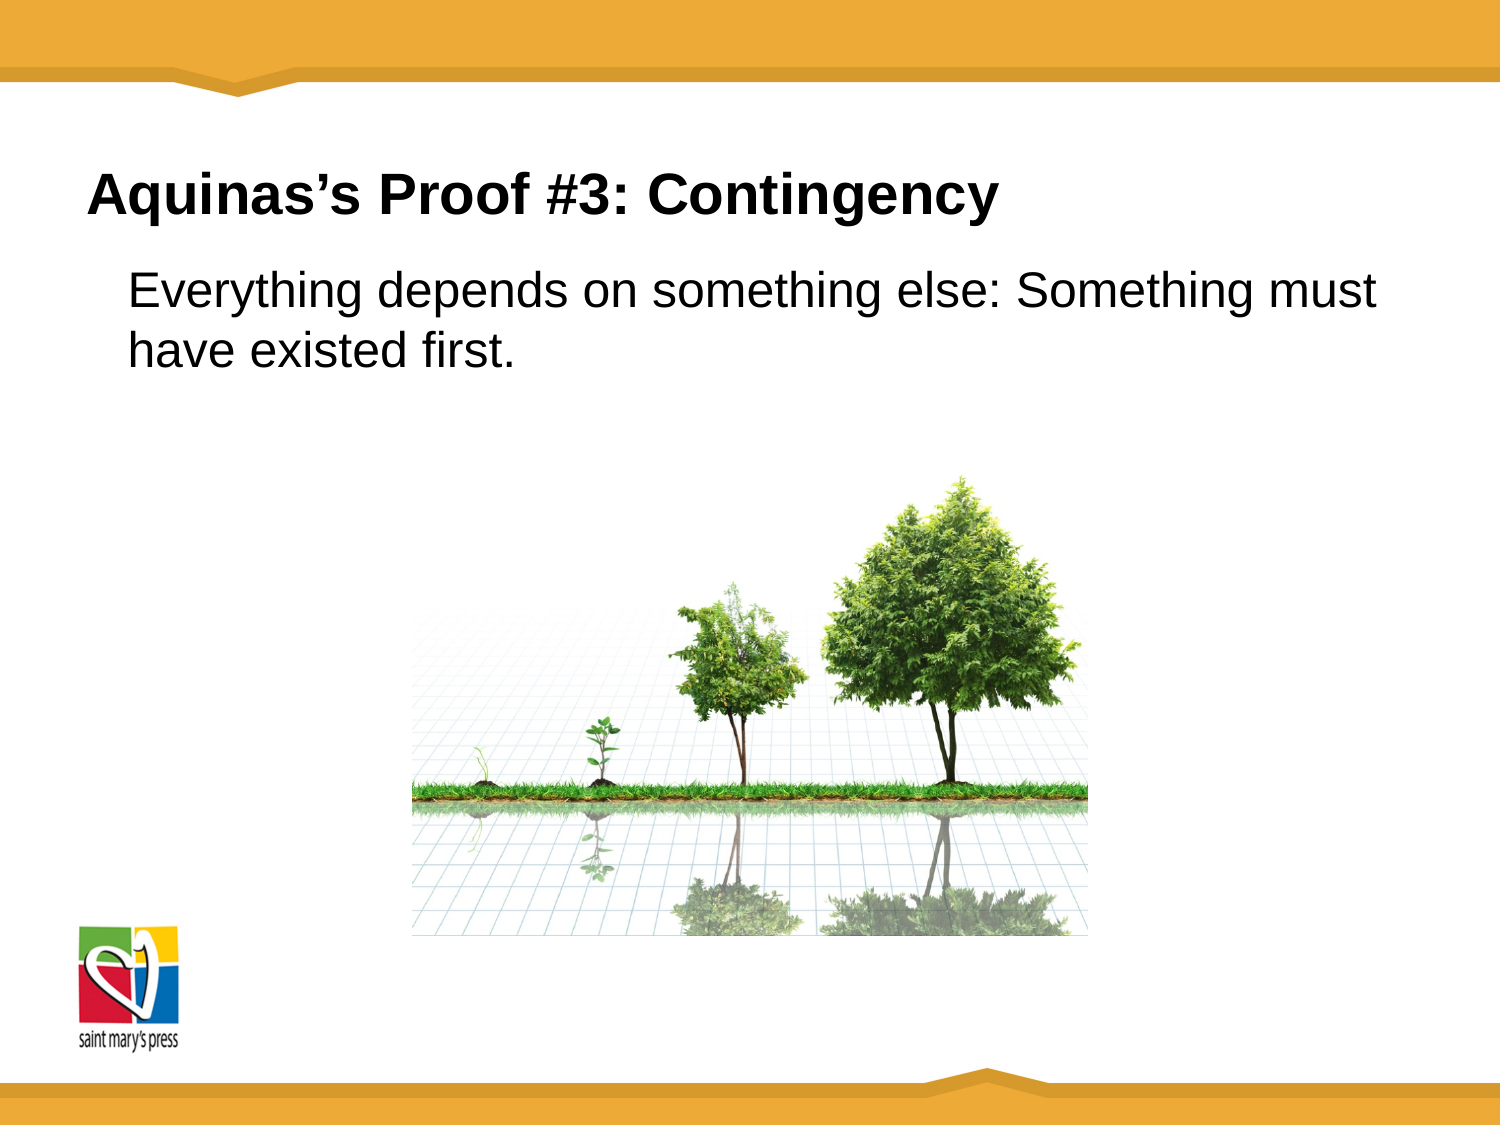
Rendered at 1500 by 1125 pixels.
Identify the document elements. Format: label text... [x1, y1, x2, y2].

title Aquinas’s Proof #3: Contingency [71, 147, 1421, 236]
picture [0, 0, 1500, 1125]
text_box Everything depends on something else: Something must have existed first. [112, 249, 1475, 575]
